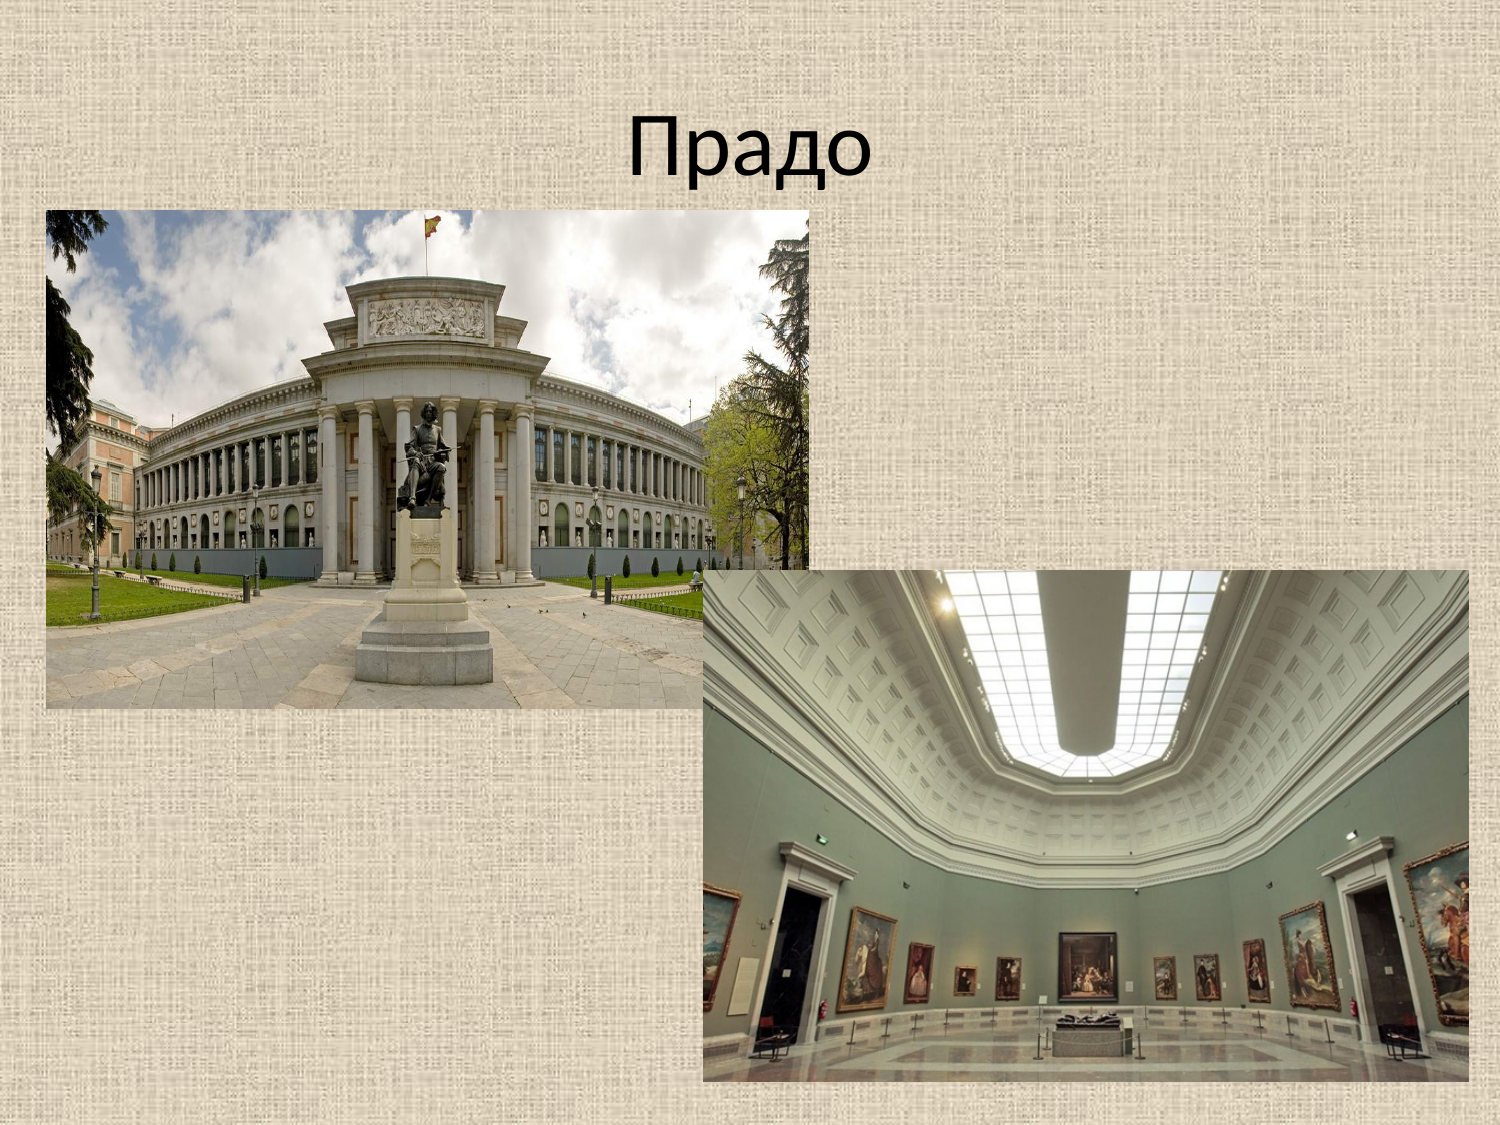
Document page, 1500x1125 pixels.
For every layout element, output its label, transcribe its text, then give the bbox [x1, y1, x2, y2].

picture [0, 0, 1500, 1125]
title Прадо [75, 45, 1425, 233]
